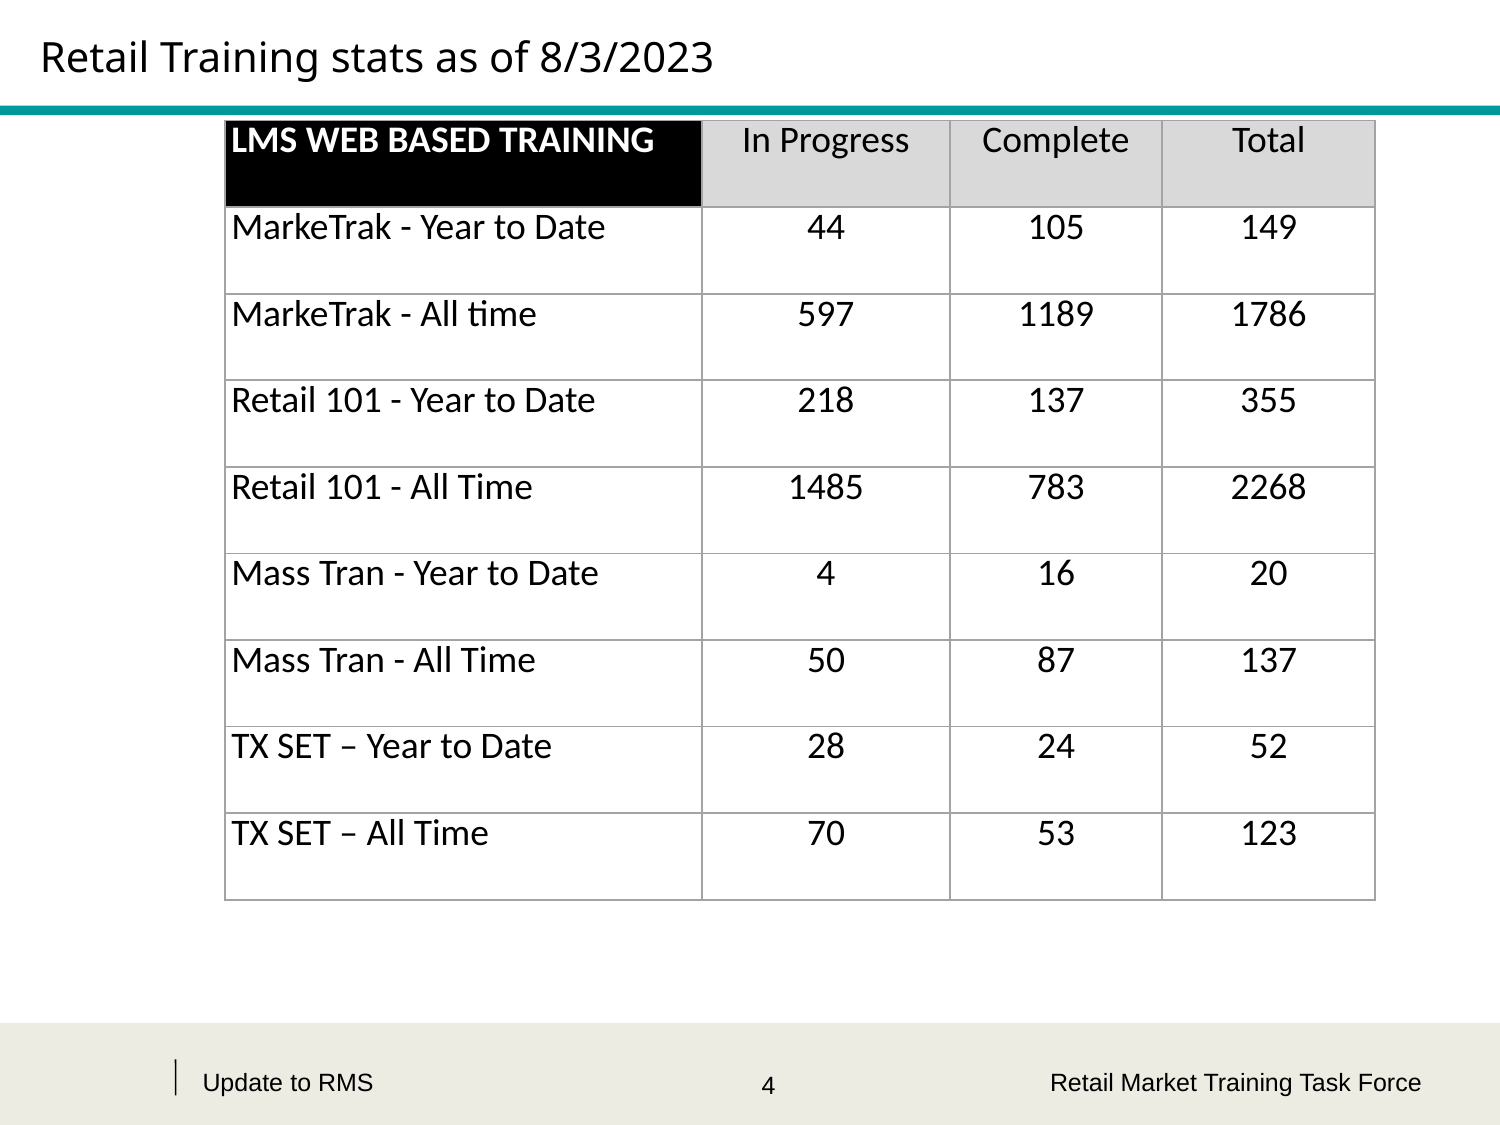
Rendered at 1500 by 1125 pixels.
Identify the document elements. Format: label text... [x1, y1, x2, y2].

table_cell Retail 101 - Year to Date [226, 381, 701, 466]
table_cell 1786 [1163, 295, 1374, 379]
table_cell 53 [951, 814, 1161, 899]
table_cell 149 [1163, 208, 1374, 293]
table_cell MarkeTrak - Year to Date [226, 208, 701, 293]
table_cell 1485 [703, 468, 949, 553]
title Retail Training stats as of 8/3/2023 [24, 0, 1451, 113]
table_cell 70 [703, 814, 949, 899]
table_cell 218 [703, 381, 949, 466]
table_cell 52 [1163, 727, 1374, 812]
table_cell 4 [703, 554, 949, 639]
table_cell TX SET – All Time [226, 814, 701, 899]
table_cell 123 [1163, 814, 1374, 899]
table_cell 137 [1163, 641, 1374, 726]
table_cell 87 [951, 641, 1161, 726]
slide_number Update to RMS [187, 1059, 538, 1125]
table_cell 16 [951, 554, 1161, 639]
table_cell Retail 101 - All Time [226, 468, 701, 553]
table_cell Mass Tran - All Time [226, 641, 701, 726]
table_cell Mass Tran - Year to Date [226, 554, 701, 639]
table_cell 2268 [1163, 468, 1374, 553]
table_header LMS WEB BASED TRAINING [226, 121, 701, 206]
table_cell 24 [951, 727, 1161, 812]
table_cell 105 [951, 208, 1161, 293]
table_cell MarkeTrak - All time [226, 295, 701, 379]
table_cell 597 [703, 295, 949, 379]
table_cell 44 [703, 208, 949, 293]
table_cell 137 [951, 381, 1161, 466]
table_header In Progress [703, 121, 949, 206]
table_header Total [1163, 121, 1374, 206]
table_cell 20 [1163, 554, 1374, 639]
table_header Complete [951, 121, 1161, 206]
footer Retail Market Training Task Force [1024, 1059, 1438, 1125]
table_cell 355 [1163, 381, 1374, 466]
table_cell TX SET – Year to Date [226, 727, 701, 812]
table_cell 28 [703, 727, 949, 812]
table_cell 50 [703, 641, 949, 726]
table_cell 783 [951, 468, 1161, 553]
table_cell 1189 [951, 295, 1161, 379]
